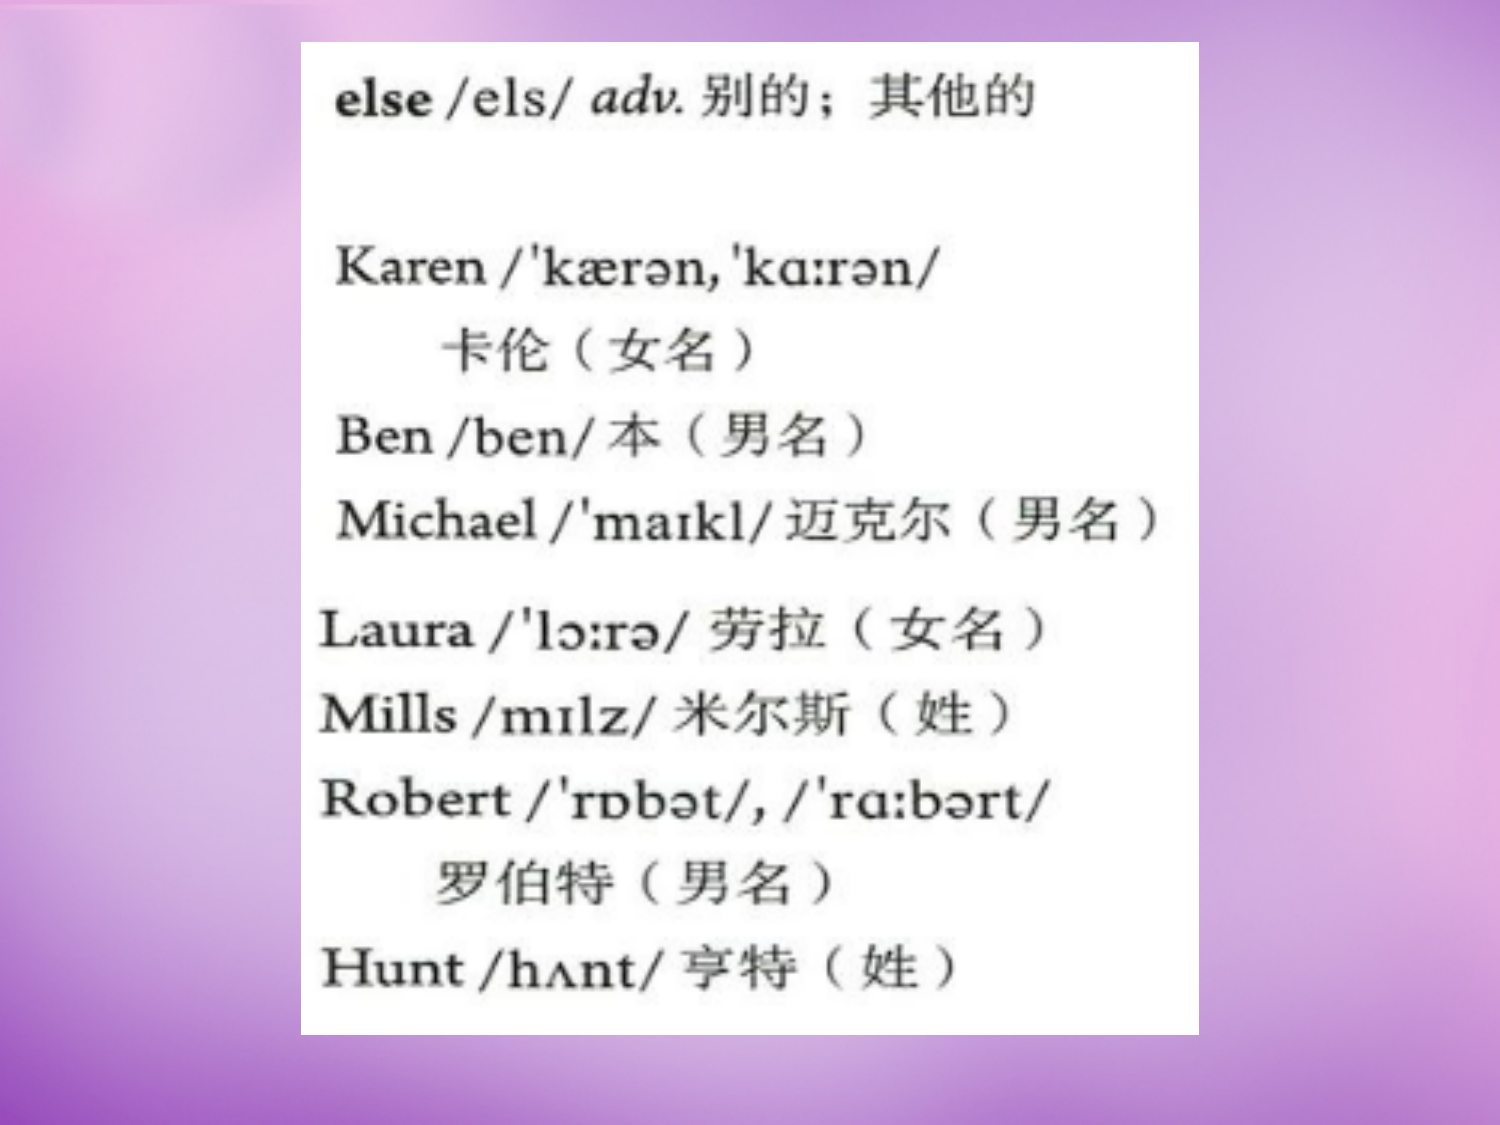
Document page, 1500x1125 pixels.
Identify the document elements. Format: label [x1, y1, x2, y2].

text_box [300, 42, 1200, 1036]
picture [0, 0, 1500, 1125]
